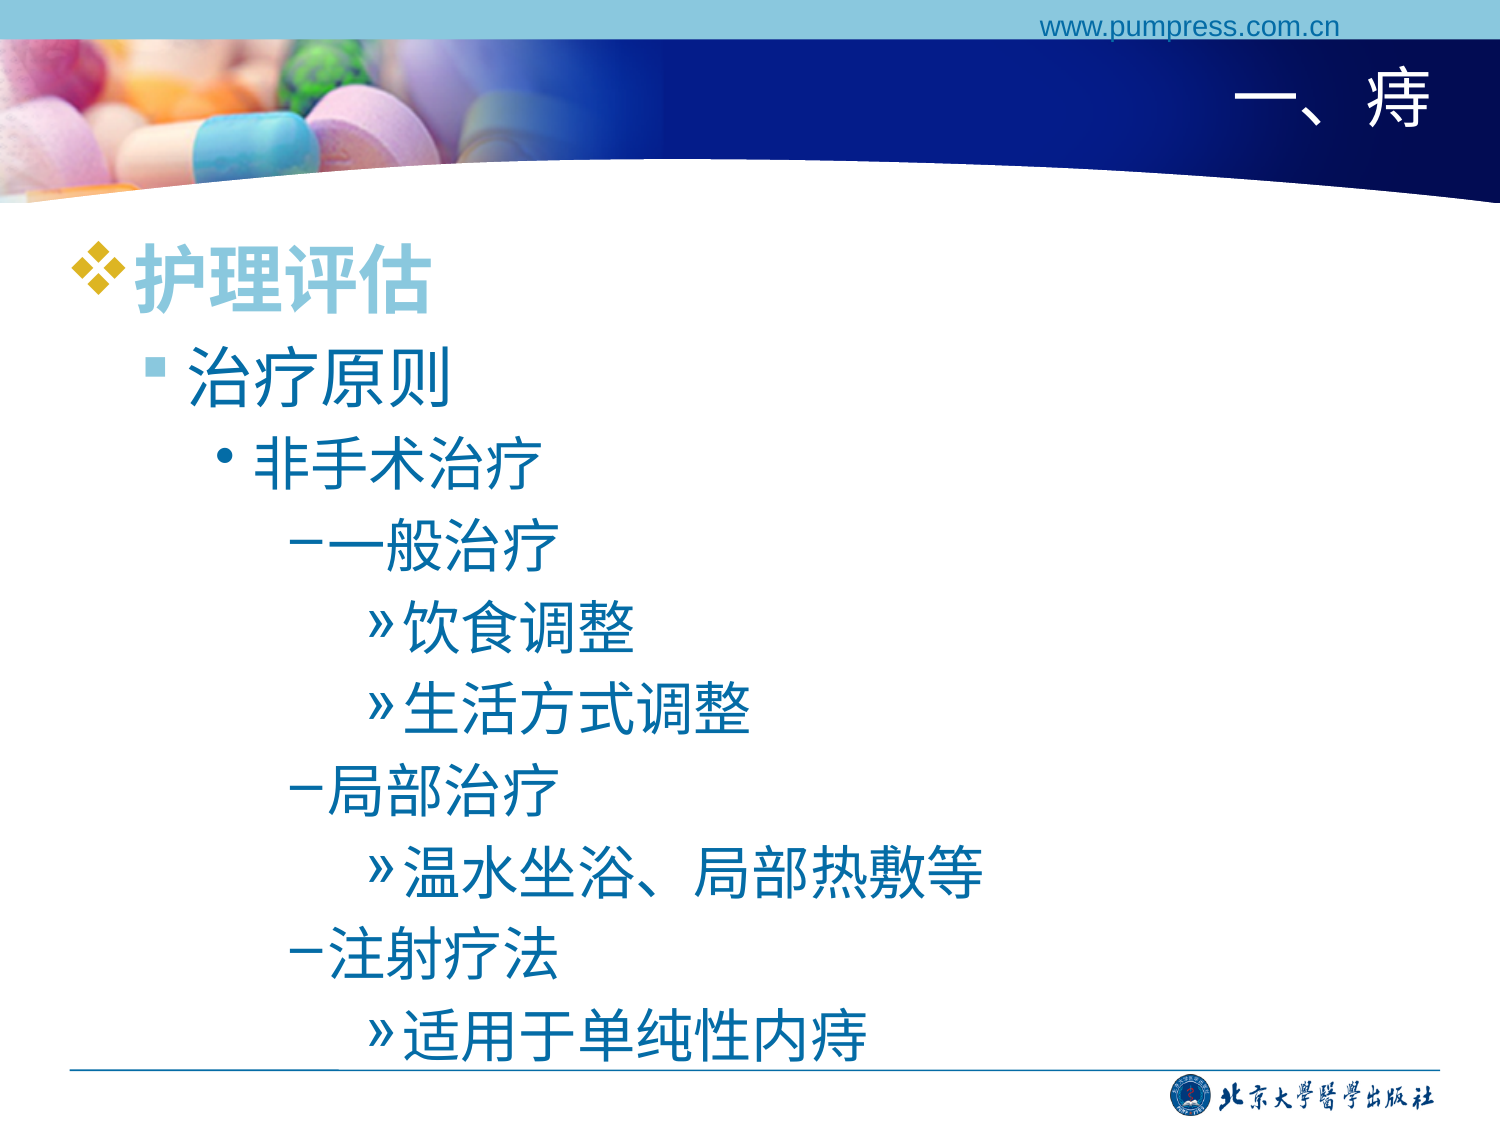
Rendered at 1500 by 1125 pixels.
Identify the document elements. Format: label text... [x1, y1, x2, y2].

title 一、痔 [137, 49, 1463, 143]
slide_number www.pumpress.com.cn [1025, 0, 1463, 38]
picture [0, 40, 1500, 203]
list 护理评估 治疗原则 非手术治疗 一般治疗 饮食调整 生活方式调整 局部治疗 温水坐浴、局部热敷等 注射疗法 适用于单纯性内痔 [49, 224, 1463, 1026]
picture [1170, 1074, 1436, 1118]
